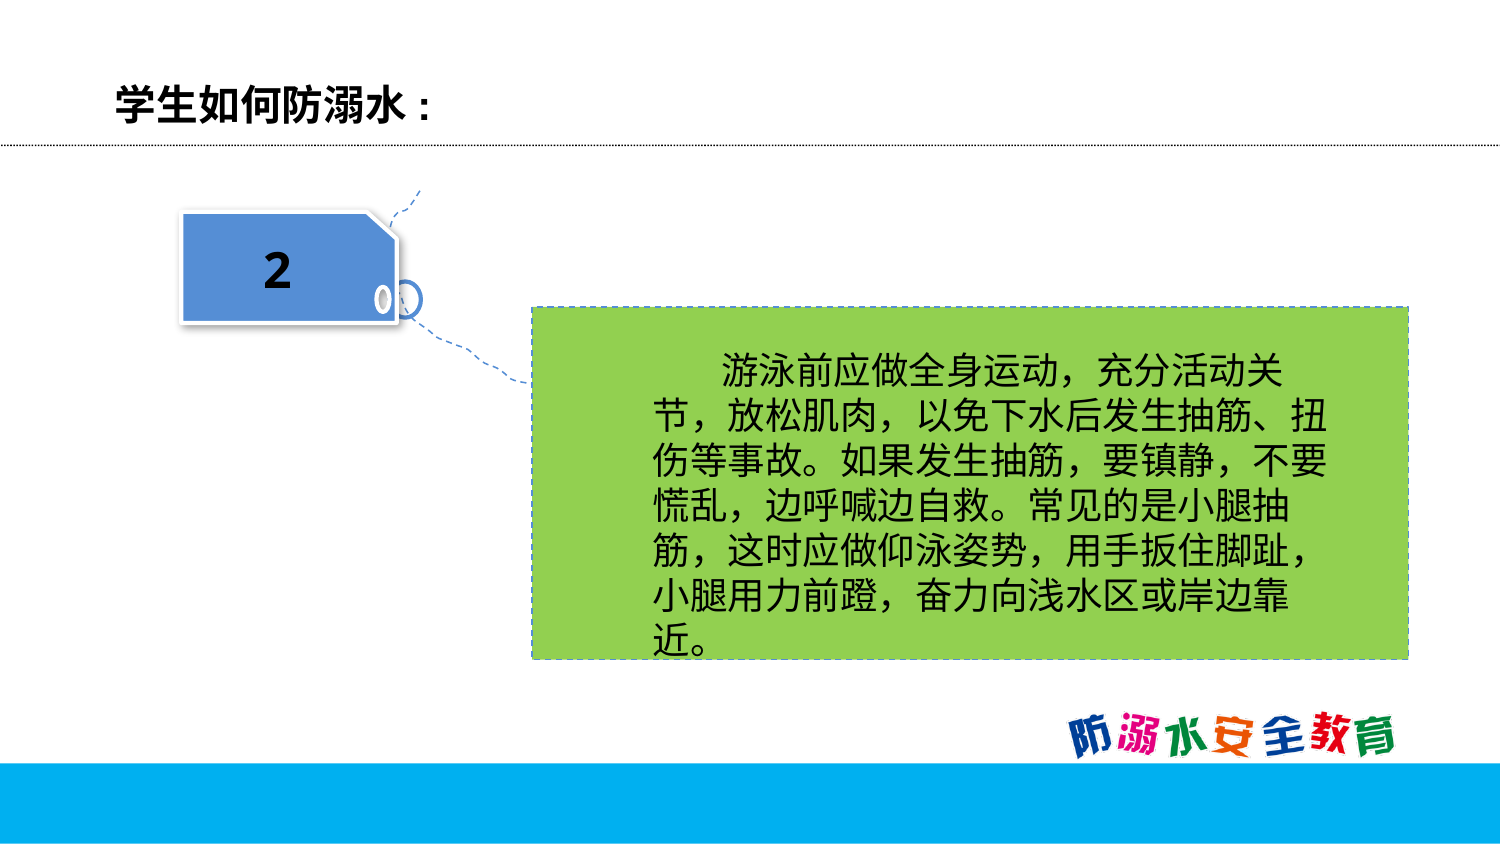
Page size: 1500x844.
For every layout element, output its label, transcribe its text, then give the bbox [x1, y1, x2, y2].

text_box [381, 190, 881, 387]
text_box [0, 763, 1500, 844]
text_box 学生如何防溺水: [100, 71, 538, 137]
picture [1045, 671, 1449, 763]
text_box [531, 306, 1409, 660]
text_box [180, 211, 418, 324]
